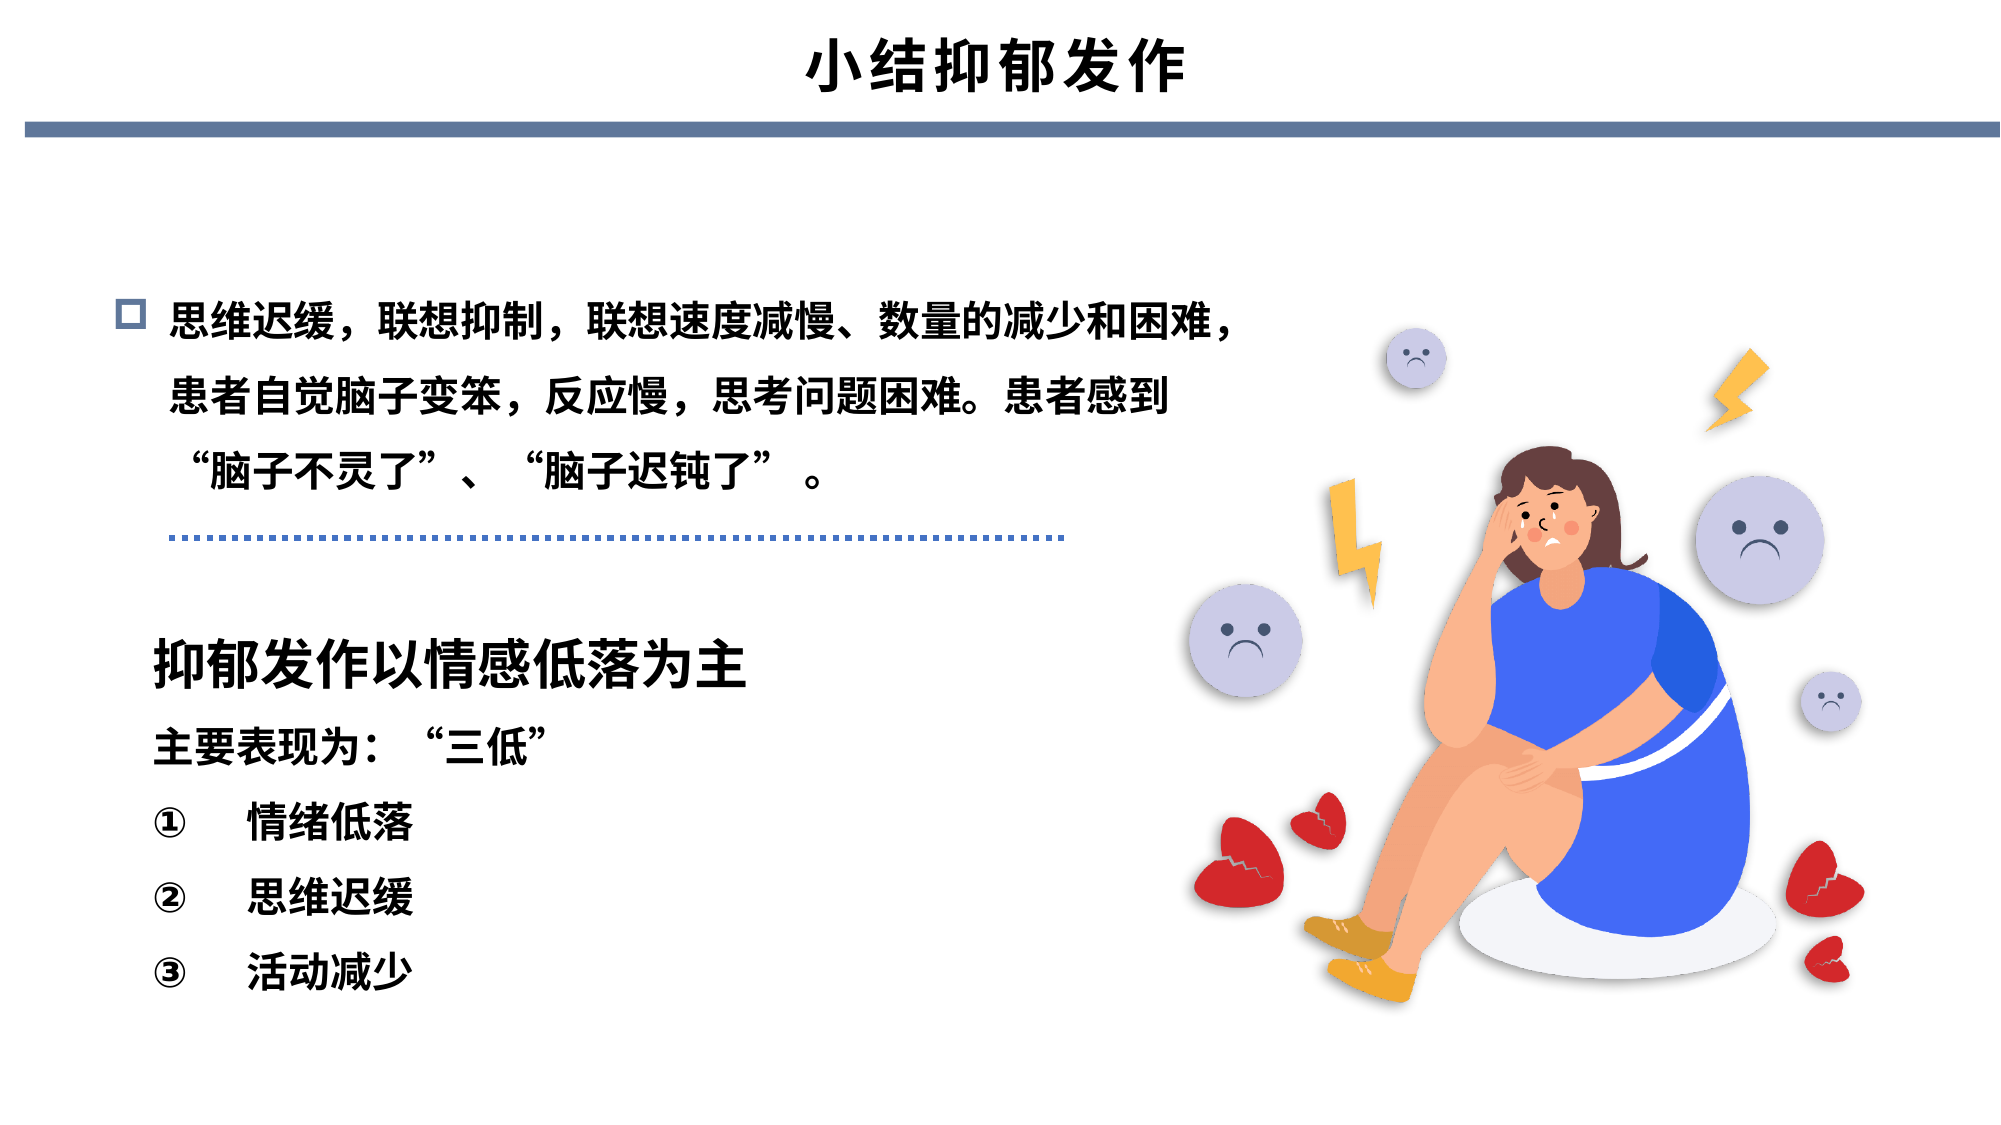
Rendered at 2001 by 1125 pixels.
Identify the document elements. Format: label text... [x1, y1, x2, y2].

text_box [24, 121, 2000, 138]
text_box 抑郁发作以情感低落为主 主要表现为：“三低” 情绪低落 思维迟缓 活动减少 [137, 590, 969, 1004]
text_box 思维迟缓，联想抑制，联想速度减慢、数量的减少和困难，患者自觉脑子变笨，反应慢，思考问题困难。患者感到“脑子不灵了”、“脑子迟钝了” 。 [97, 261, 1094, 502]
text_box 小结抑郁发作 [790, 21, 1201, 107]
picture [1094, 207, 1990, 1104]
